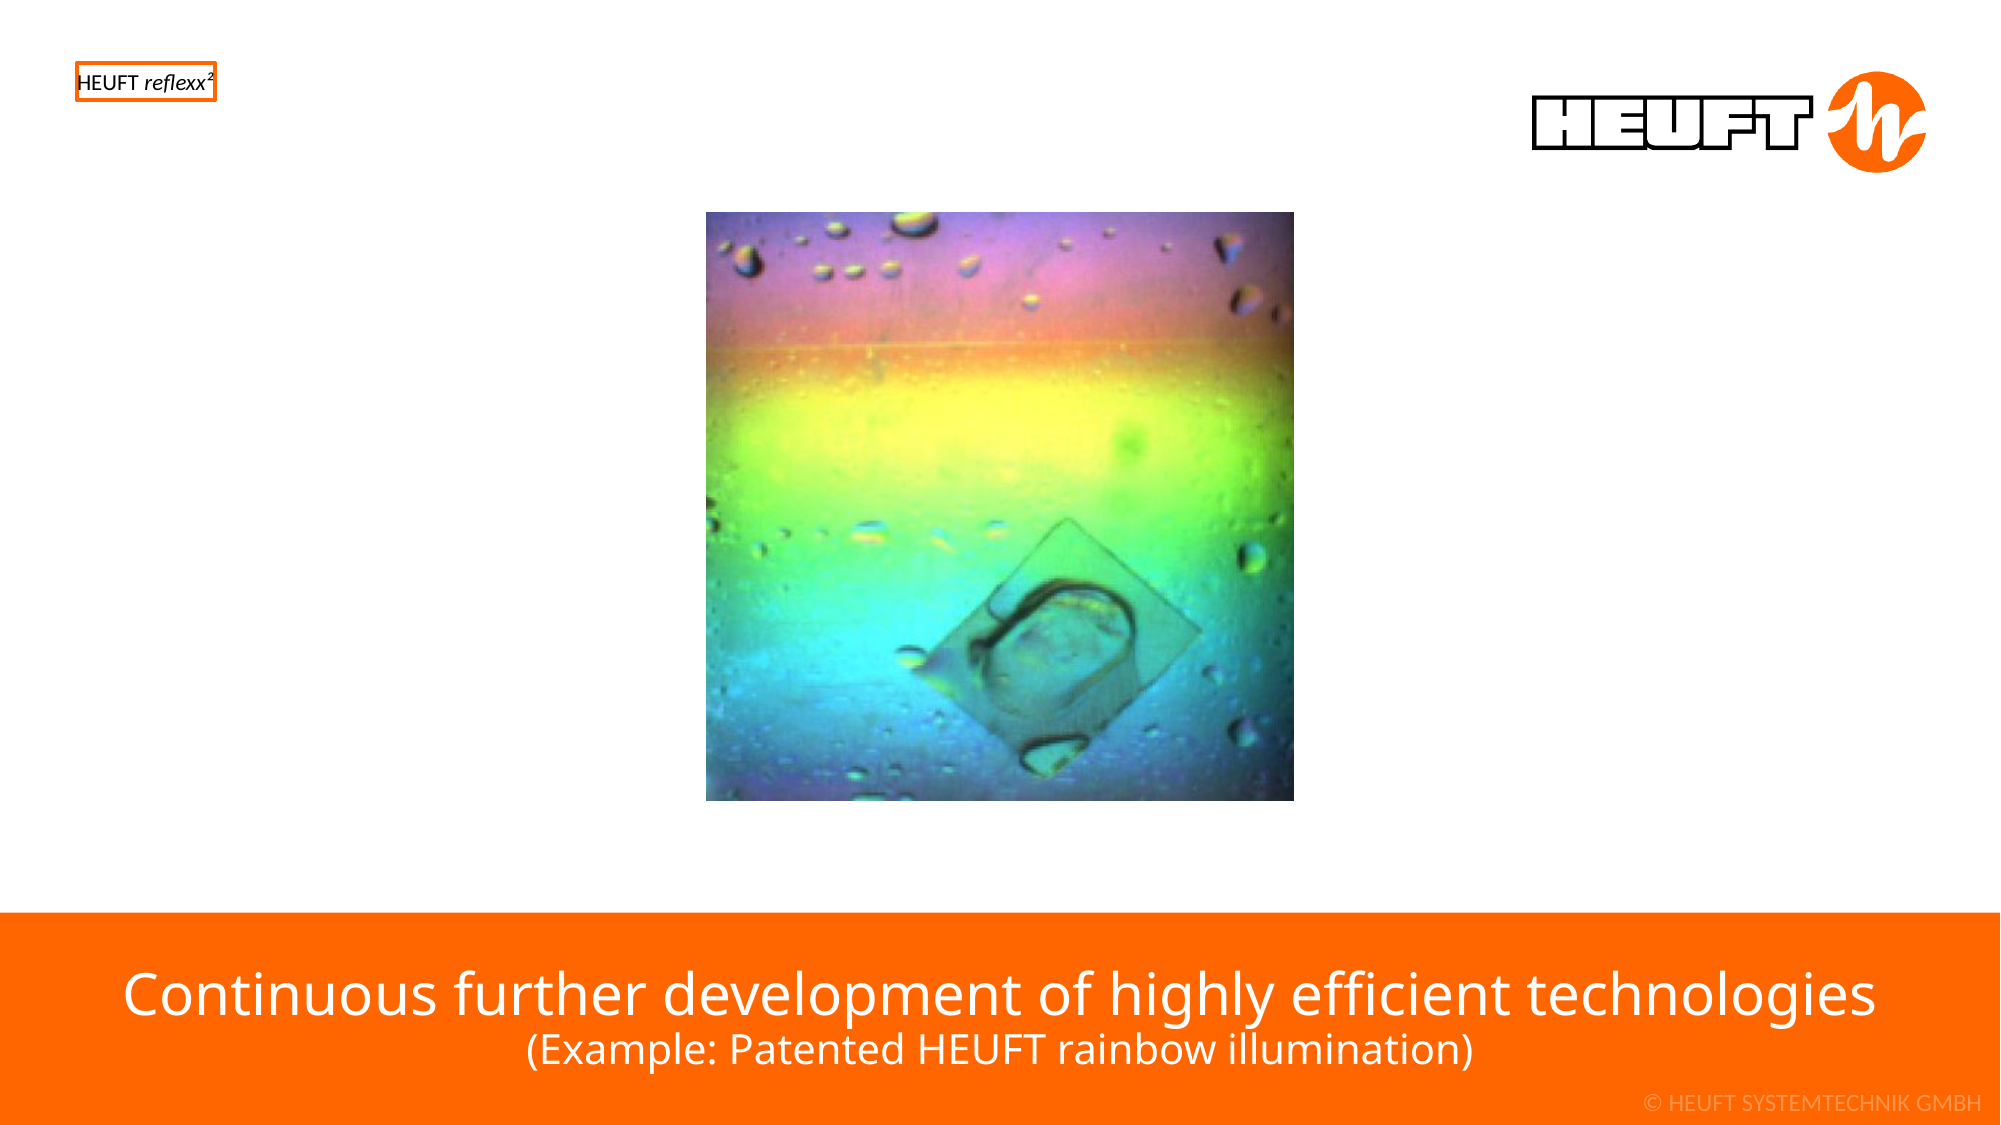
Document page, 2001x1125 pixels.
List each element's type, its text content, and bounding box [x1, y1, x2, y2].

picture [706, 212, 1294, 801]
picture [1532, 71, 1927, 173]
list Continuous further development of highly efficient technologies (Example: Patented HEUFT rainbow illumination) [0, 912, 2000, 1125]
list HEUFT reflexx² [75, 61, 217, 102]
